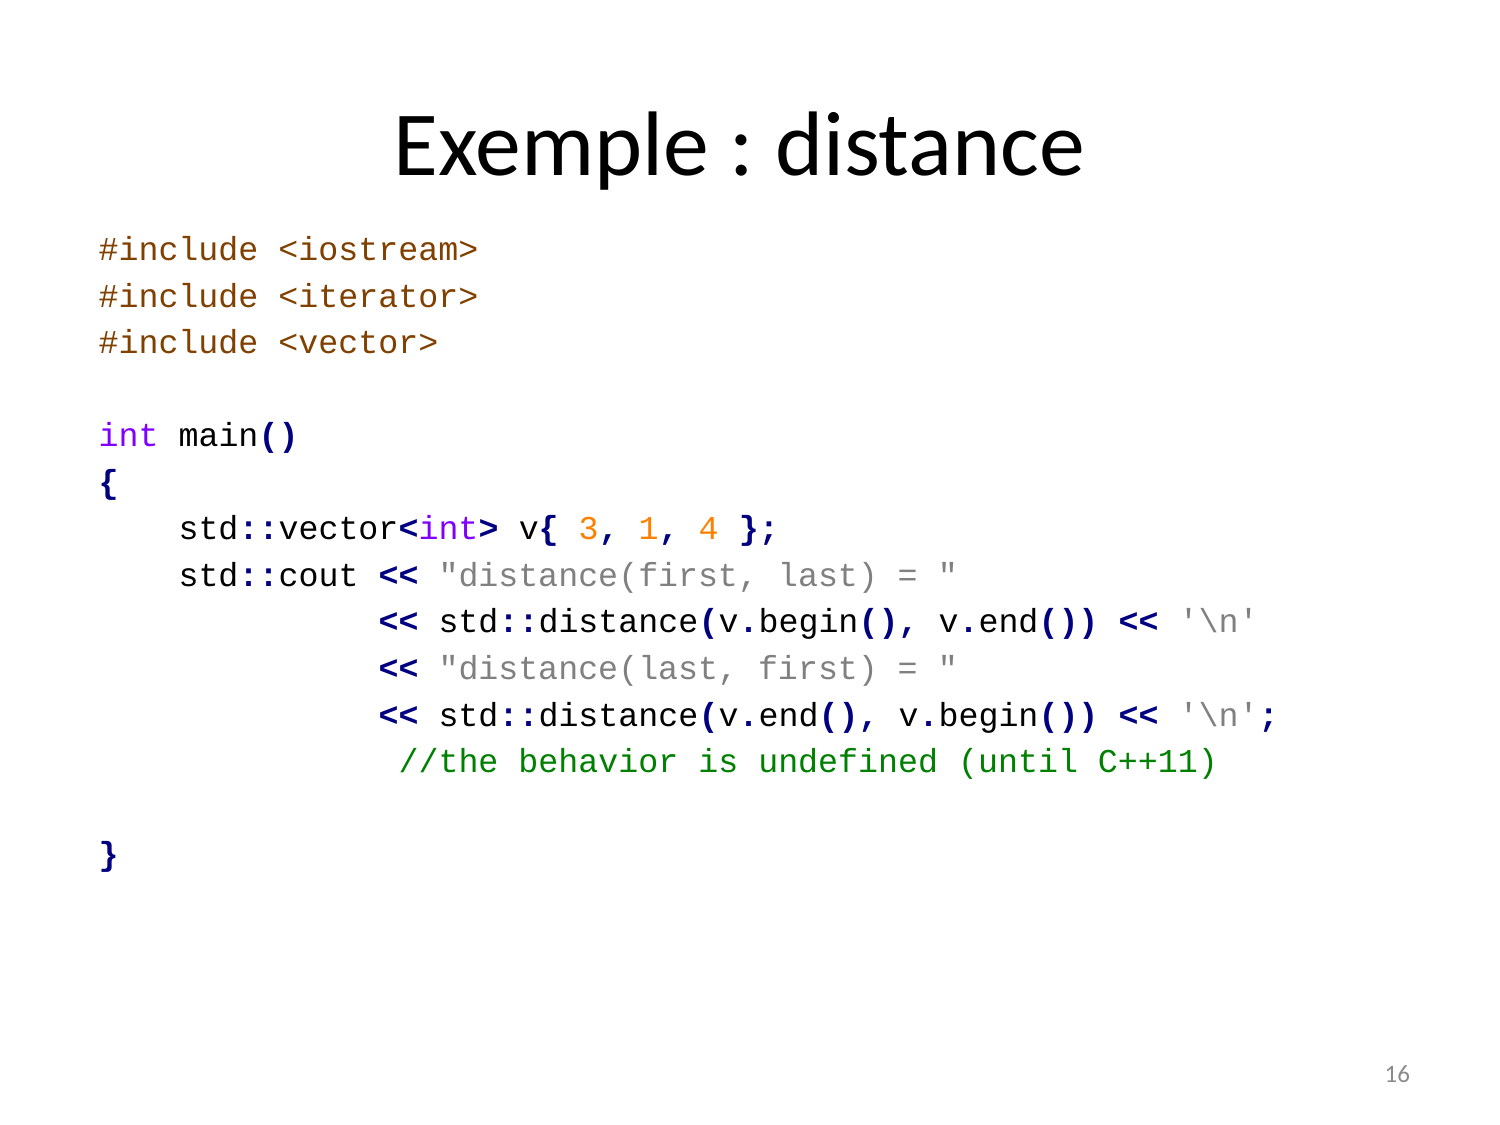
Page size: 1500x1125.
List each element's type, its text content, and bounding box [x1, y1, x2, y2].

list #include <iostream> #include <iterator> #include <vector> int main() { std::vector<int> v{ 3, 1, 4 }; std::cout << "distance(first, last) = " << std::distance(v.begin(), v.end()) << '\n' << "distance(last, first) = " << std::distance(v.end(), v.begin()) << '\n'; //the behavior is undefined (until C++11) } [83, 219, 1434, 1010]
slide_number 16 [1074, 1042, 1425, 1103]
title Exemple : distance [75, 45, 1425, 233]
